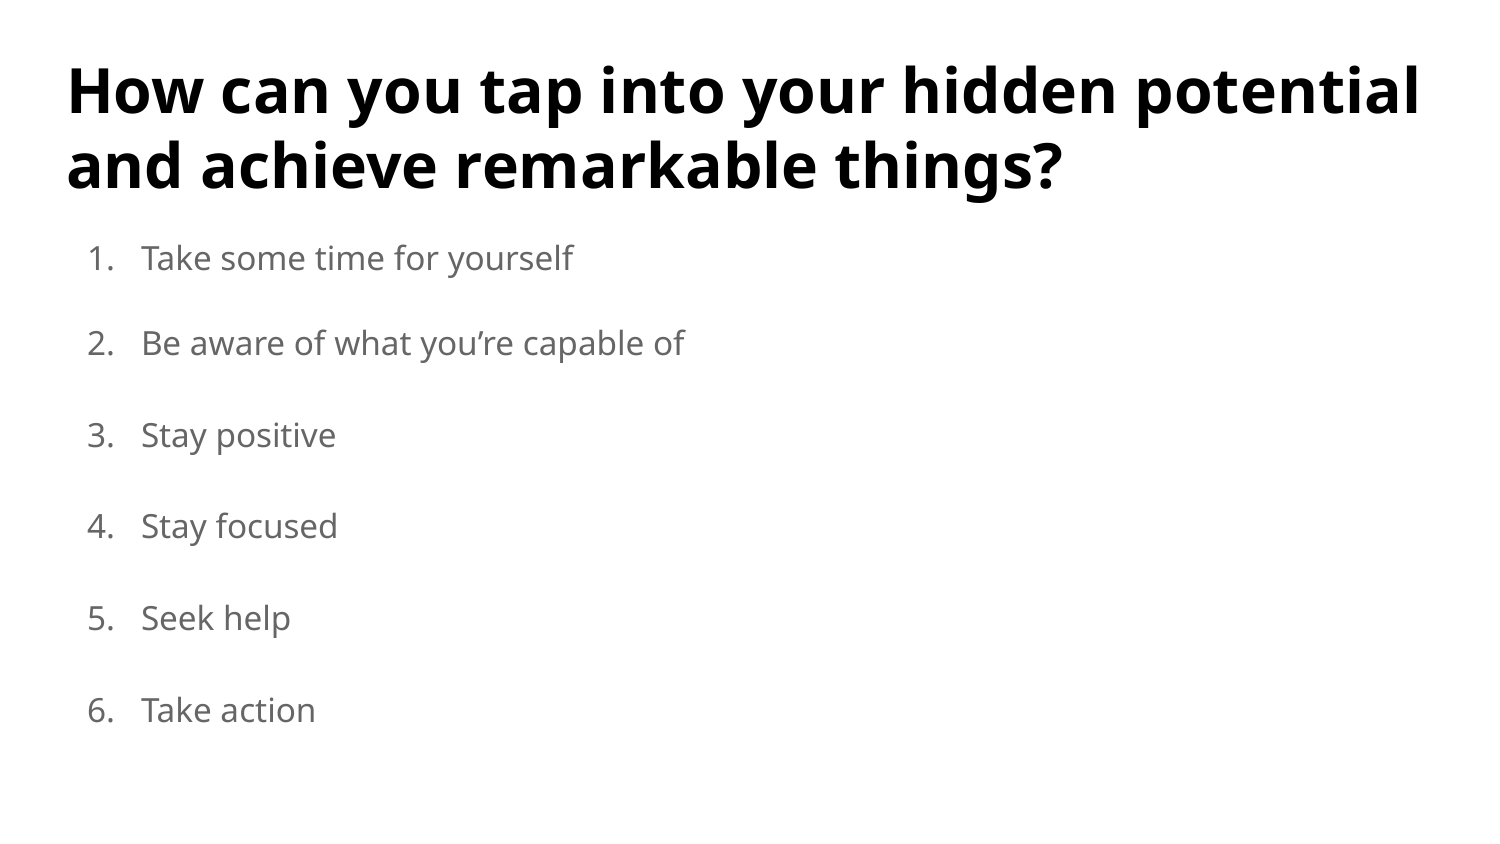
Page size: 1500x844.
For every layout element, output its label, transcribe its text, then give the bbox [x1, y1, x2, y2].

title How can you tap into your hidden potential and achieve remarkable things? [51, 35, 1449, 197]
list Take some time for yourself Be aware of what you’re capable of Stay positive Stay focused Seek help Take action [51, 215, 1449, 750]
